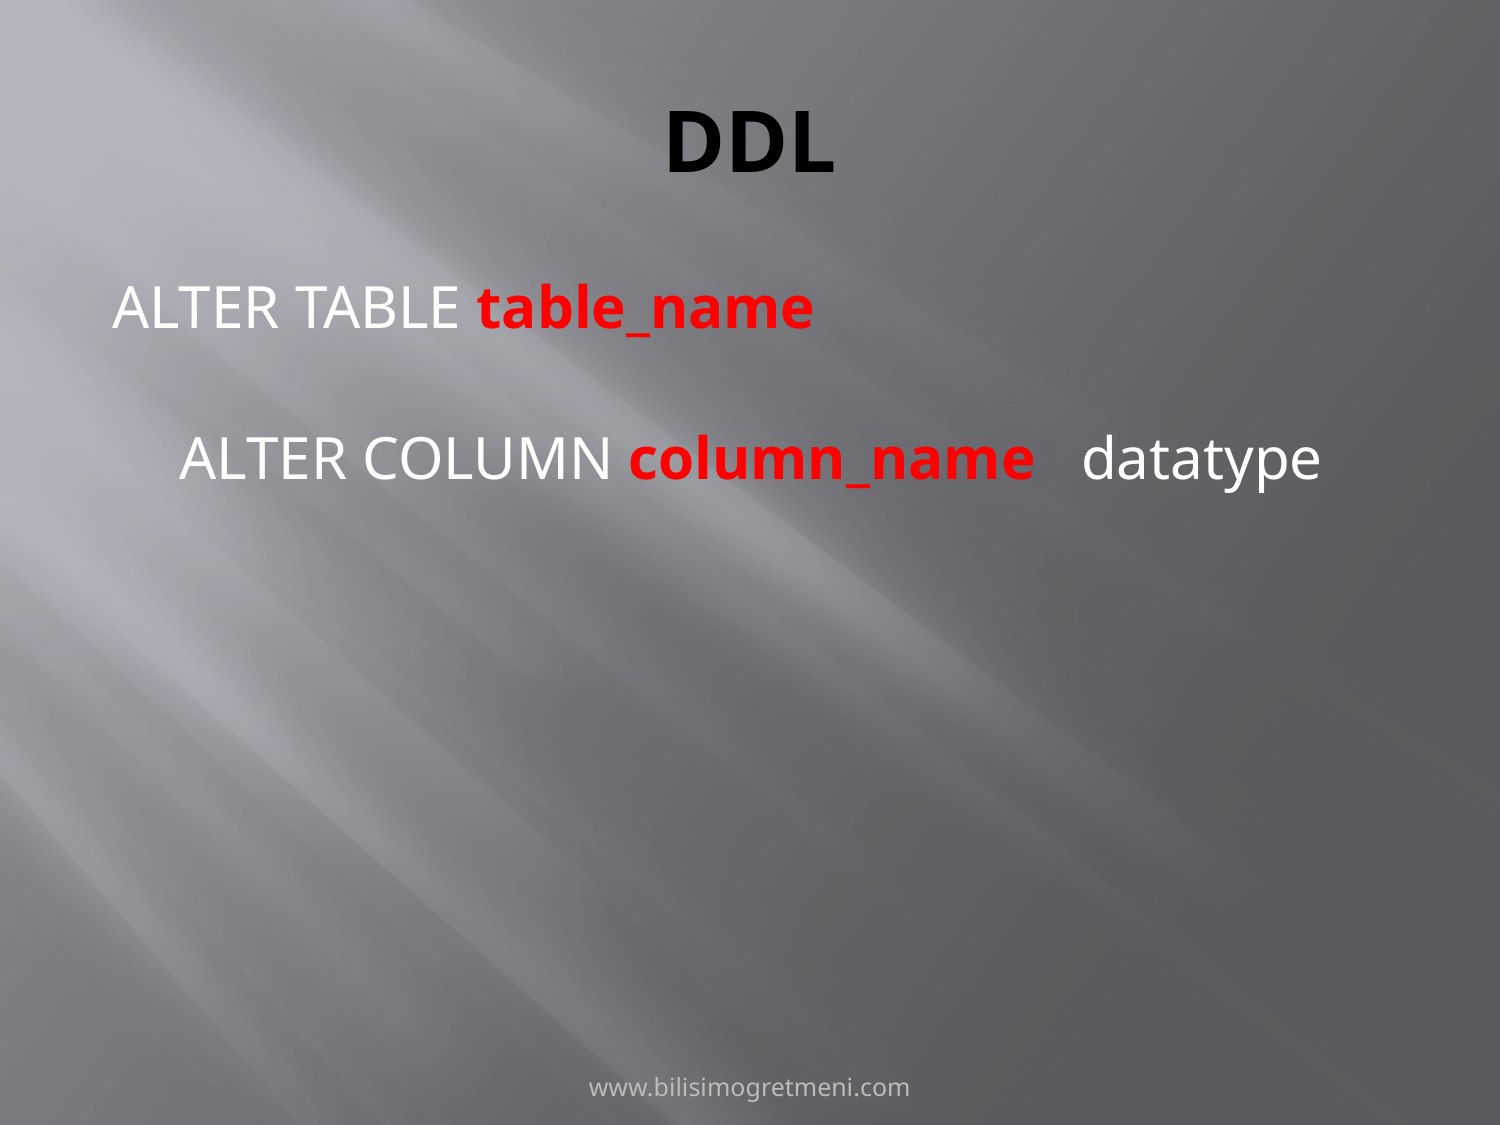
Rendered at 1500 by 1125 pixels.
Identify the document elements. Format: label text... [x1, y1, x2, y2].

list ALTER TABLE table_name ALTER COLUMN column_name datatype [75, 262, 1425, 1035]
footer www.bilisimogretmeni.com [512, 1052, 988, 1113]
title DDL [75, 45, 1425, 233]
